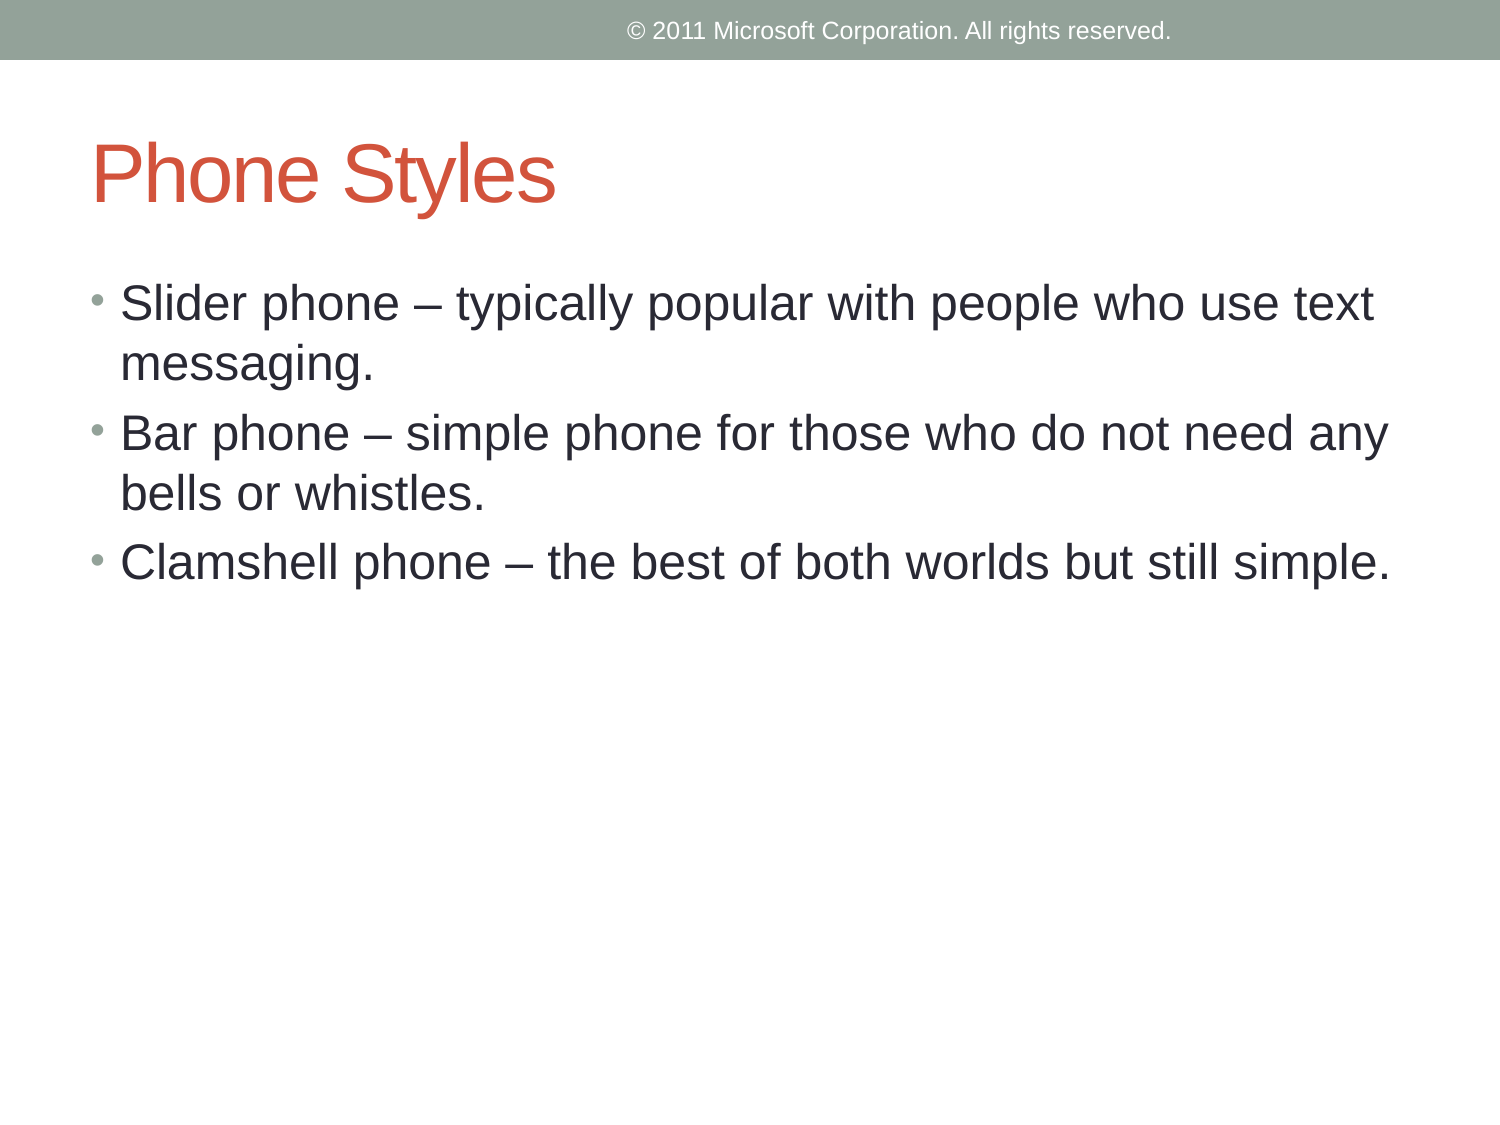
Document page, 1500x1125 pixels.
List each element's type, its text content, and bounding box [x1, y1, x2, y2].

footer © 2011 Microsoft Corporation. All rights reserved. [562, 3, 1238, 57]
list Slider phone – typically popular with people who use text messaging. Bar phone – simple phone for those who do not need any bells or whistles. Clamshell phone – the best of both worlds but still simple. [75, 262, 1425, 1063]
title Phone Styles [75, 87, 1425, 250]
